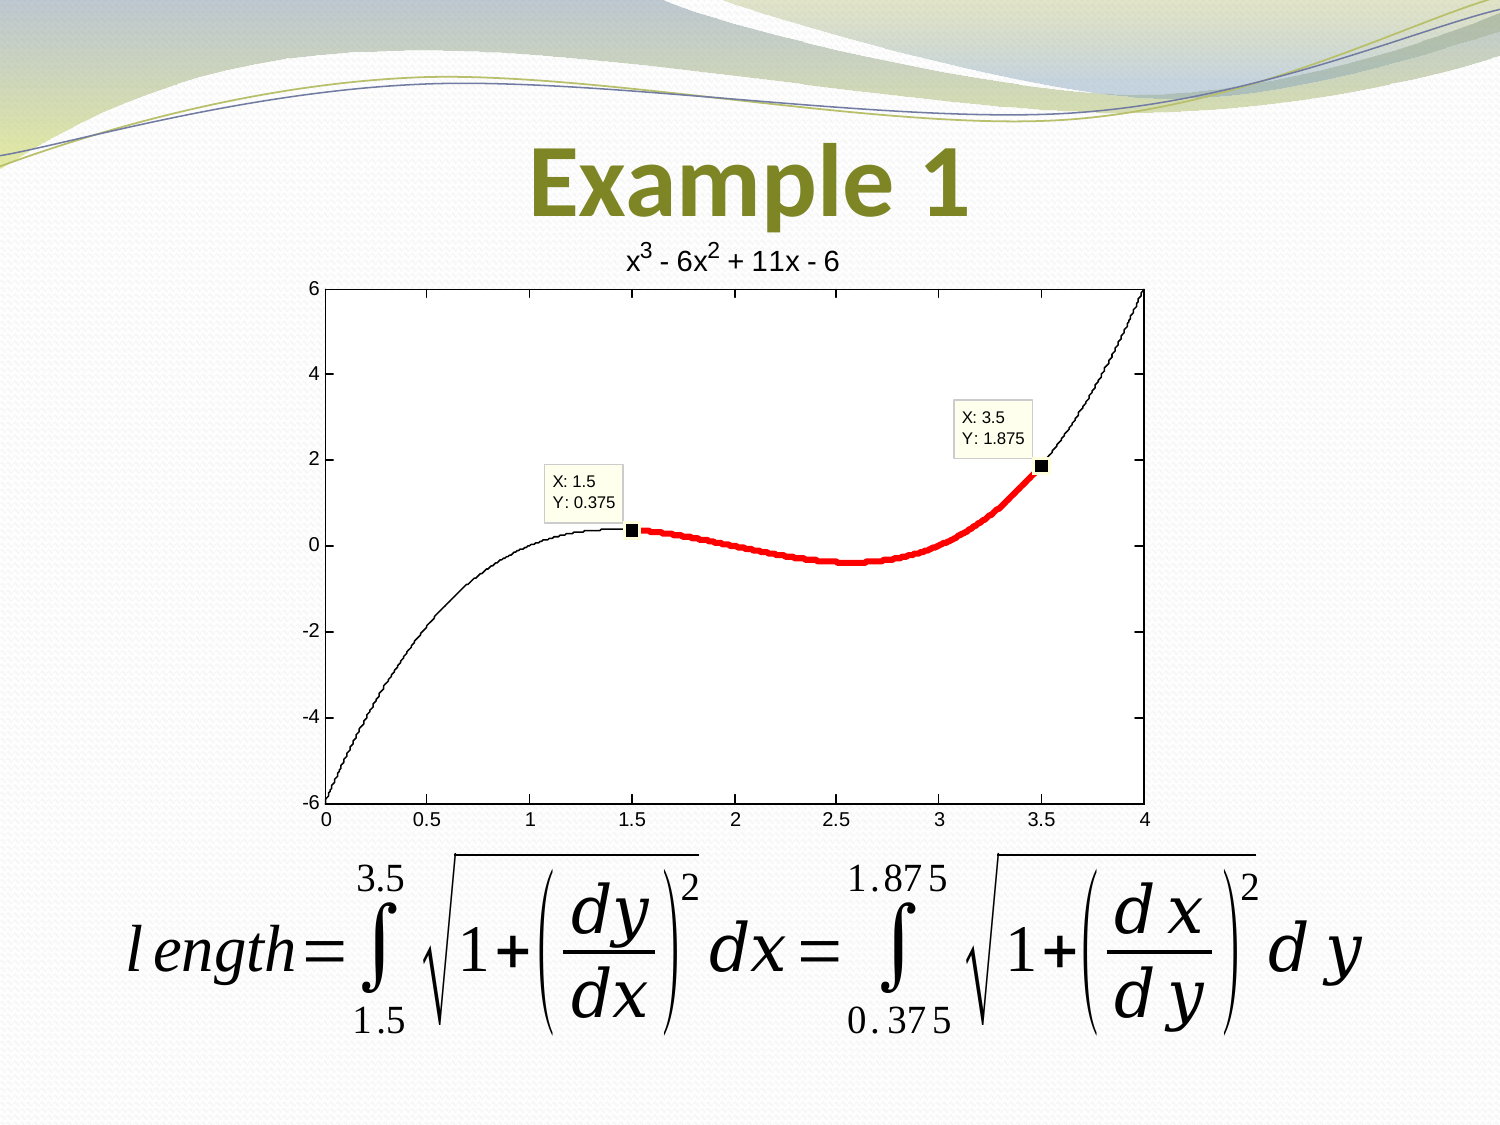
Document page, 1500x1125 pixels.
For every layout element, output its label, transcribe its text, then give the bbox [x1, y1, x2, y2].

picture [187, 237, 1245, 875]
title Example 1 [75, 50, 1425, 238]
